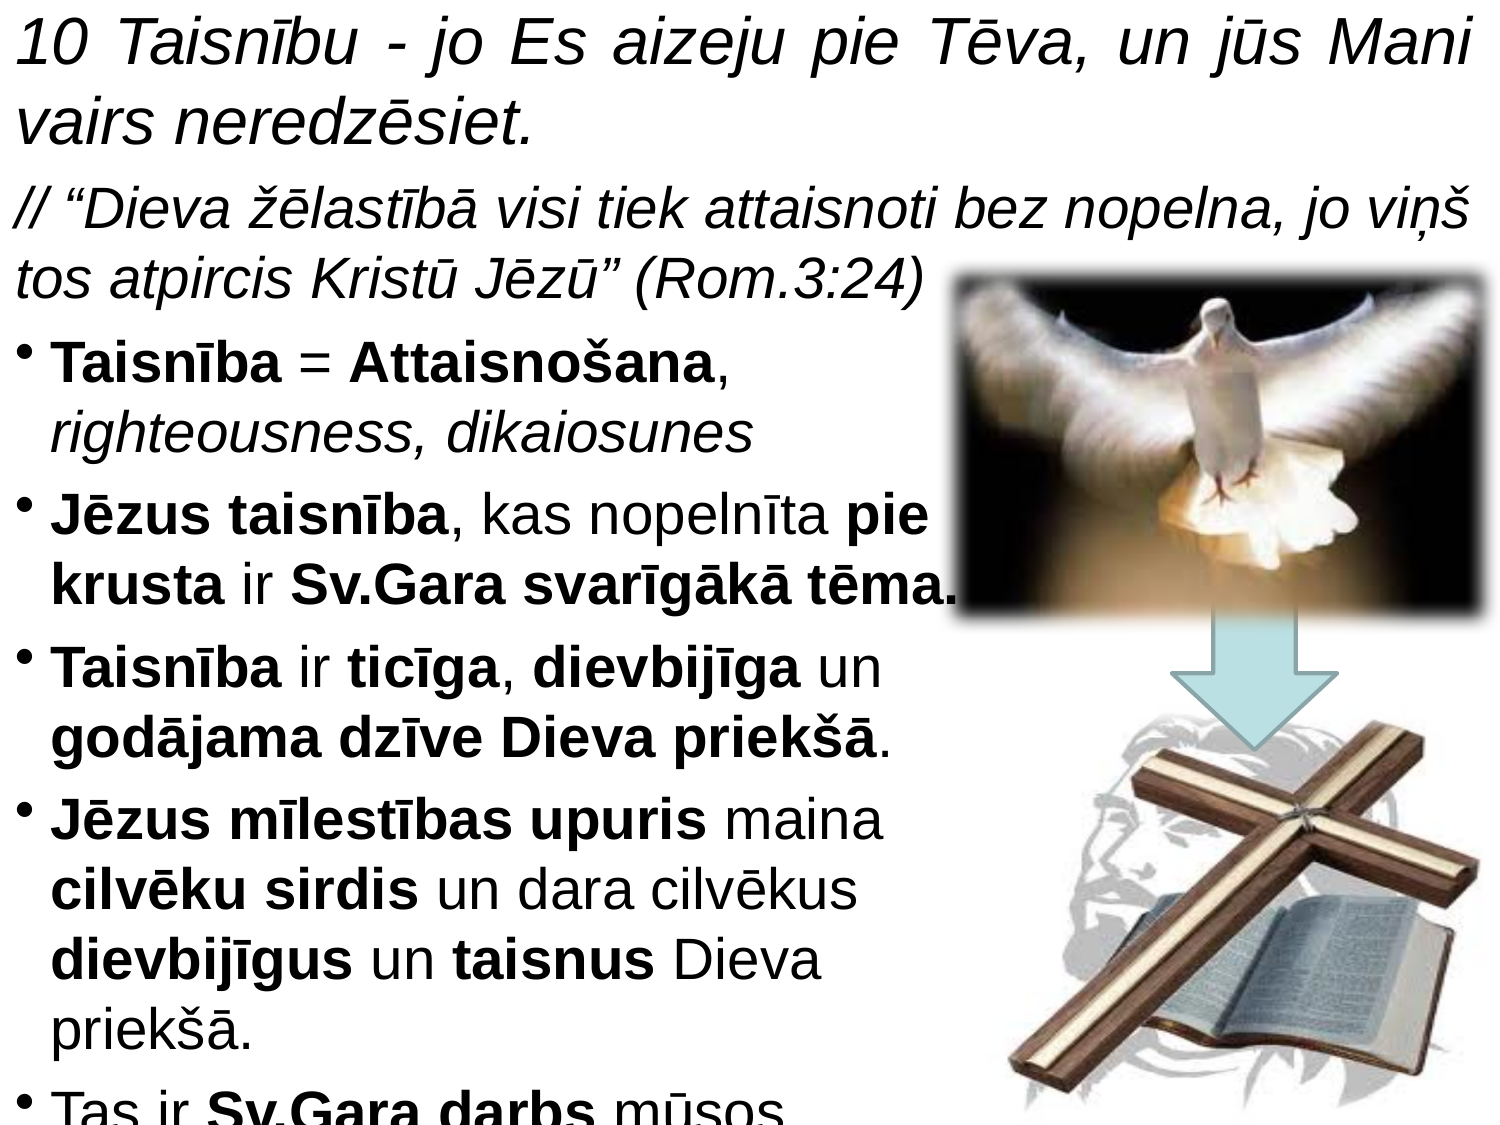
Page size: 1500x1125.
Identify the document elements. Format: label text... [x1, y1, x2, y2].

list 10 Taisnību - jo Es aizeju pie Tēva, un jūs Mani vairs neredzēsiet. // “Dieva žēlastībā visi tiek attaisnoti bez nopelna, jo viņš tos atpircis Kristū Jēzū” (Rom.3:24) [0, 0, 1489, 247]
text_box Taisnība = Attaisnošana, righteousness, dikaiosunes Jēzus taisnība, kas nopelnīta pie krusta ir Sv.Gara svarīgākā tēma. Taisnība ir ticīga, dievbijīga un godājama dzīve Dieva priekšā. Jēzus mīlestības upuris maina cilvēku sirdis un dara cilvēkus dievbijīgus un taisnus Dieva priekšā. Tas ir Sv.Gara darbs mūsos. [0, 316, 1034, 1125]
picture [985, 702, 1500, 1125]
text_box [1169, 643, 1340, 701]
picture [937, 257, 1500, 635]
